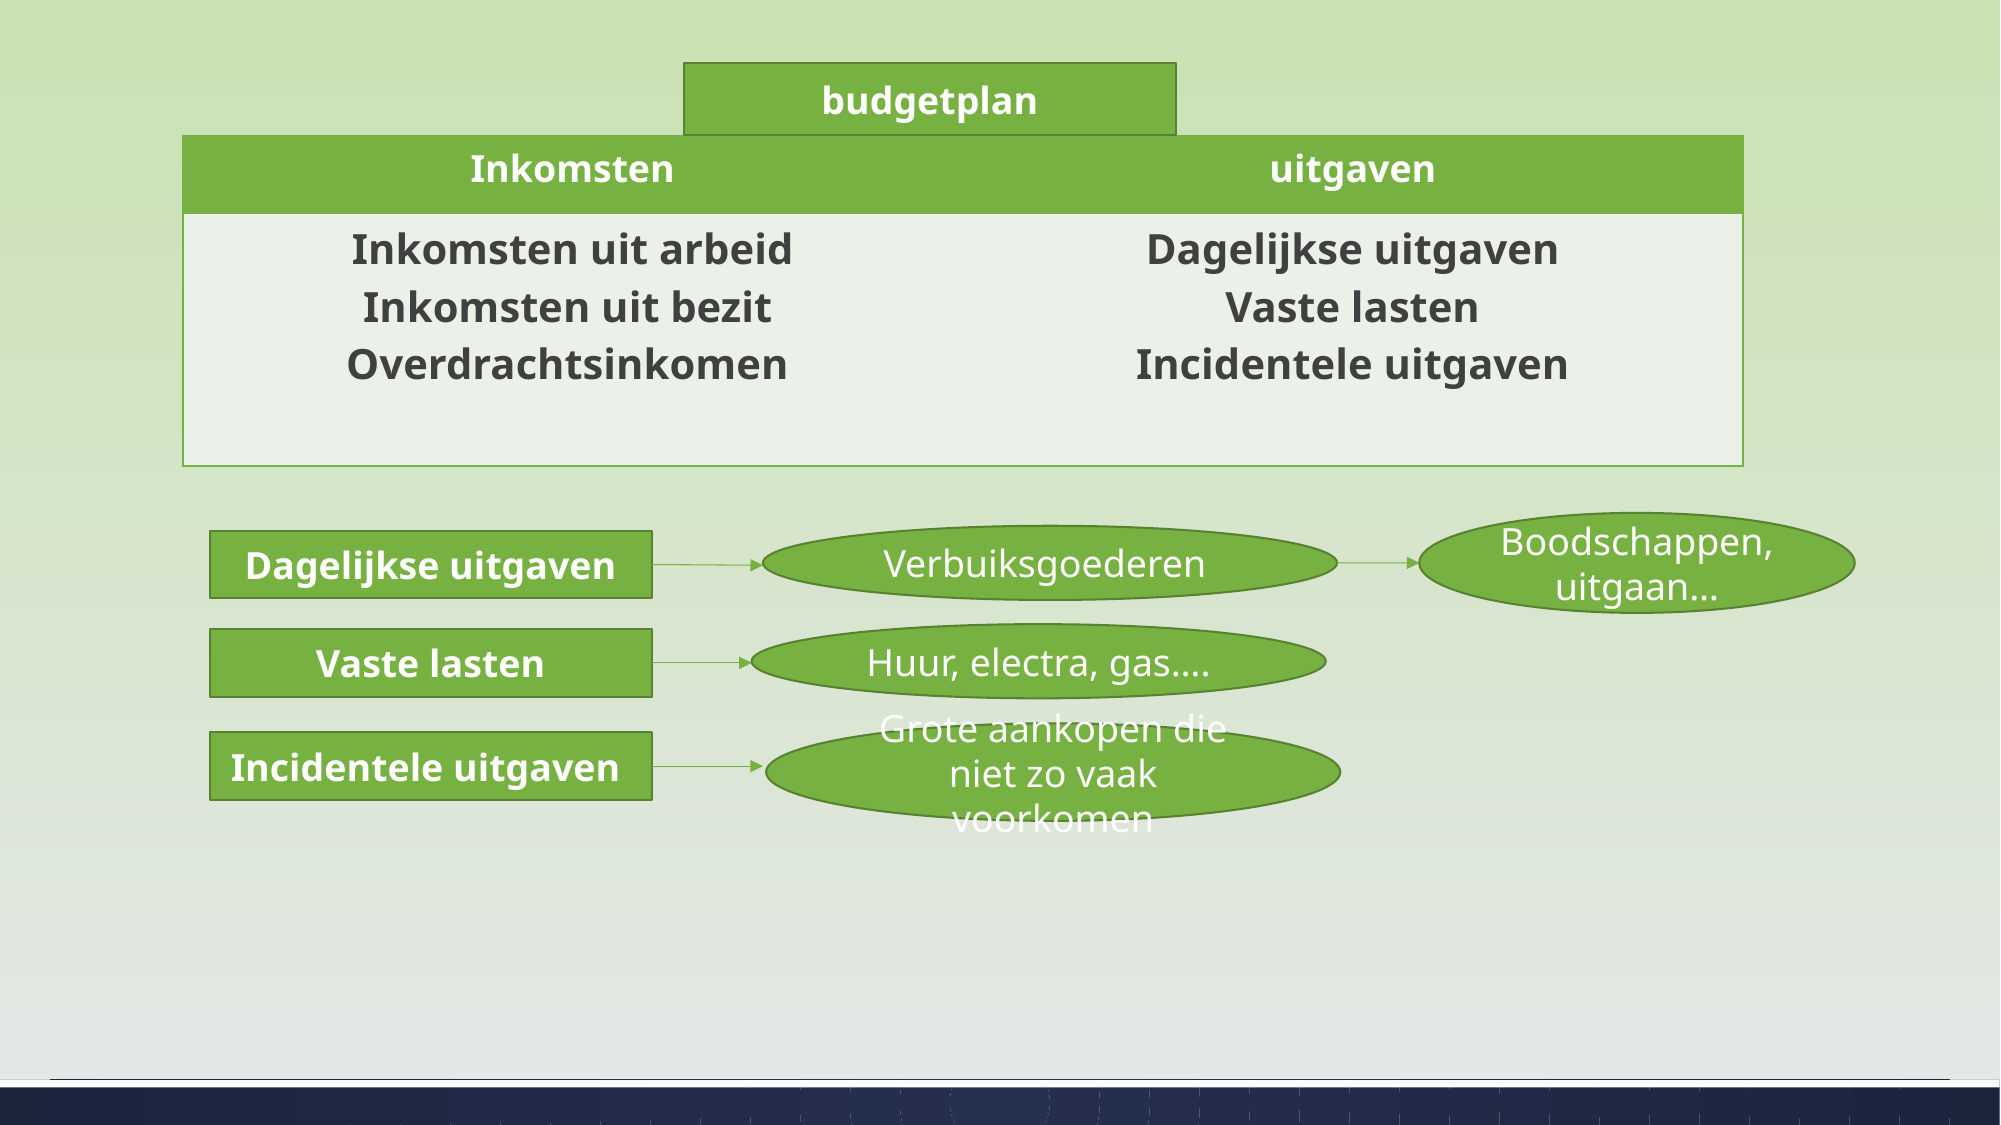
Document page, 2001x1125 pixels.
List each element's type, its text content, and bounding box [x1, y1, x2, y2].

text_box budgetplan [683, 62, 1177, 136]
text_box Incidentele uitgaven [209, 731, 653, 801]
text_box Grote aankopen die niet zo vaak voorkomen [765, 722, 1342, 822]
text_box Dagelijkse uitgaven [209, 530, 653, 599]
text_box Boodschappen, uitgaan… [1418, 511, 1856, 614]
table_header uitgaven [963, 136, 1742, 212]
text_box Huur, electra, gas…. [750, 623, 1327, 700]
text_box Vaste lasten [209, 628, 653, 698]
table_cell Dagelijkse uitgaven Vaste lasten Incidentele uitgaven [963, 214, 1742, 465]
text_box Verbuiksgoederen [761, 524, 1338, 601]
table_header Inkomsten [184, 136, 963, 212]
table_cell Inkomsten uit arbeid Inkomsten uit bezit Overdrachtsinkomen [184, 214, 963, 465]
